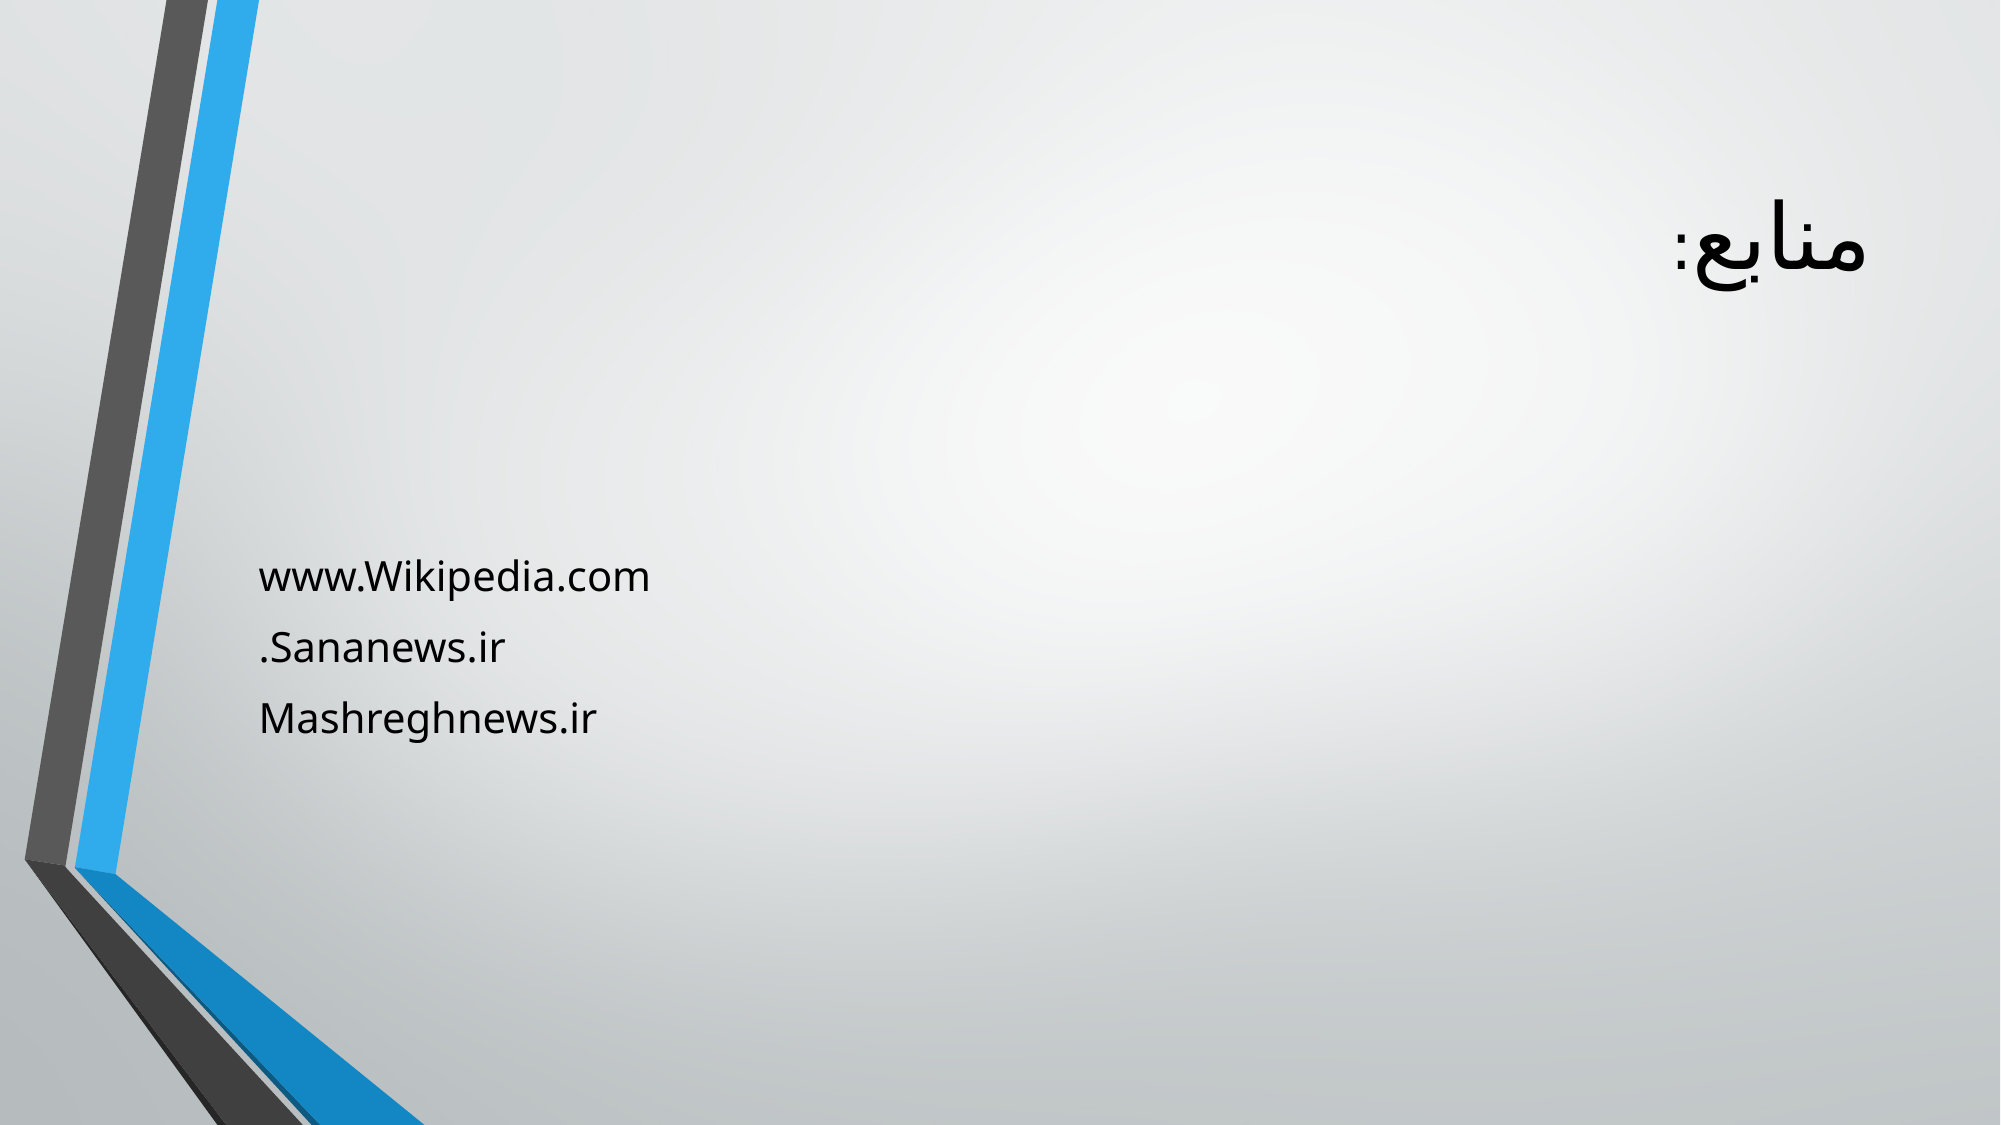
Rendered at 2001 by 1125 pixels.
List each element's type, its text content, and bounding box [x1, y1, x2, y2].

title منابع: [243, 112, 1887, 342]
list www.Wikipedia.com Sananews.ir. Mashreghnews.ir [243, 342, 1887, 950]
